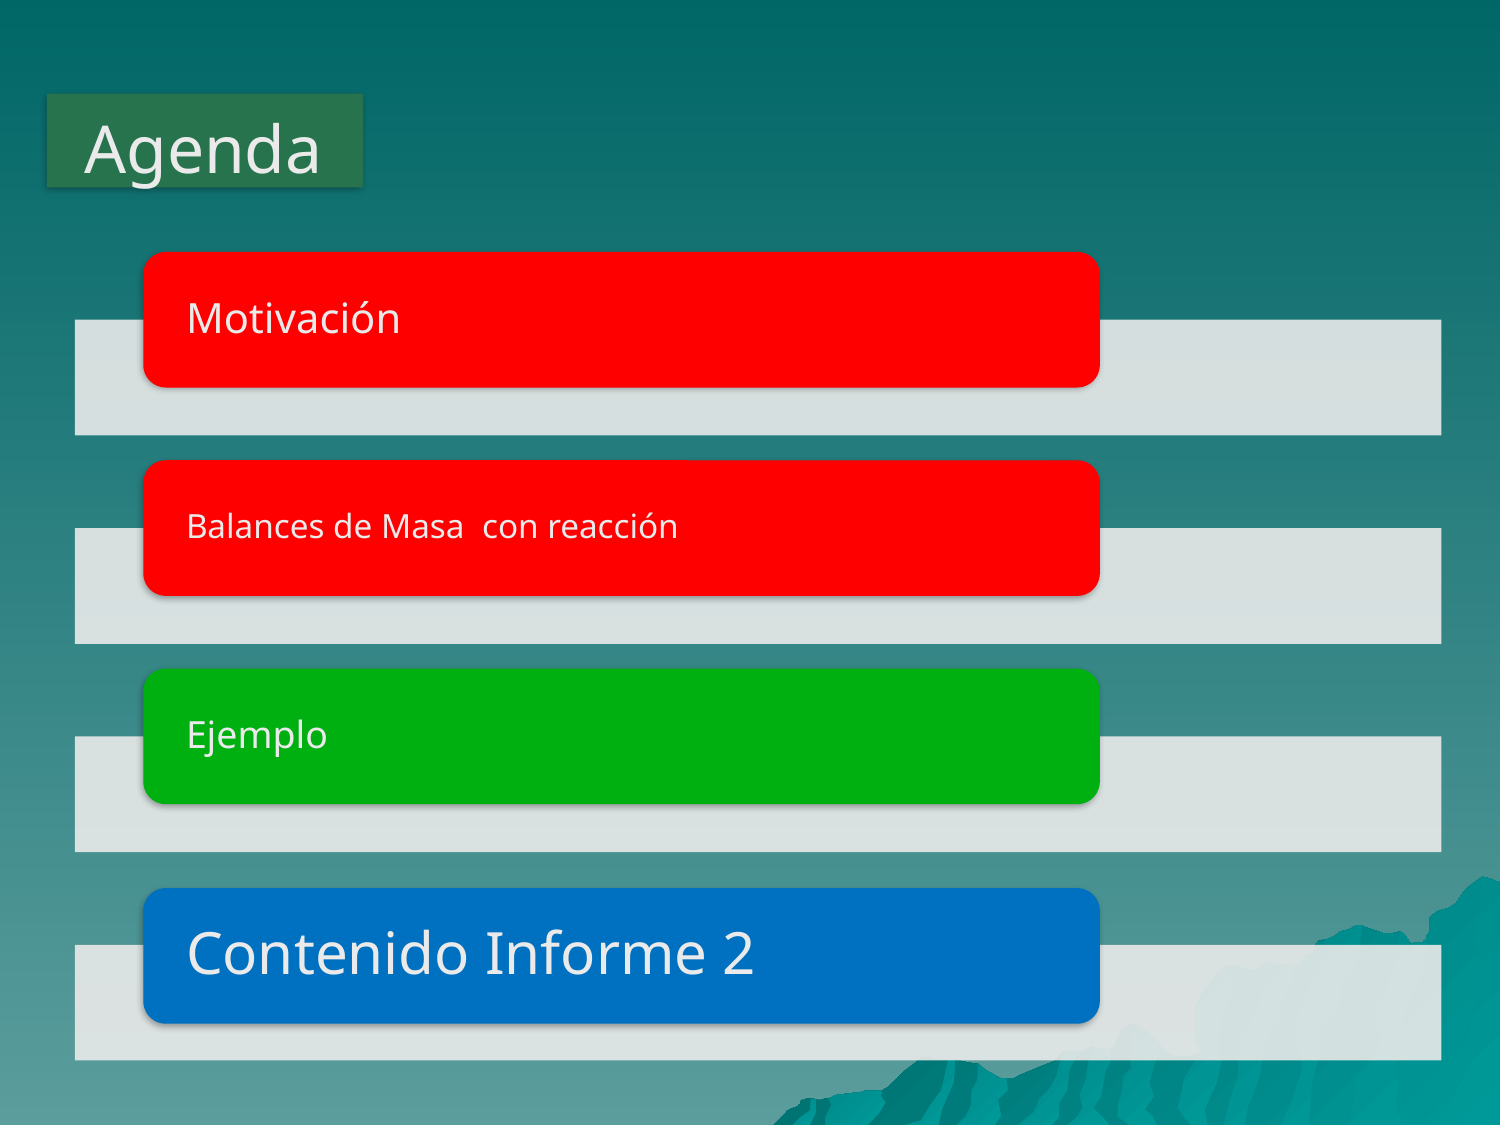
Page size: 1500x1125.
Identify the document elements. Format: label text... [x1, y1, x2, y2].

text_box Agenda [46, 93, 364, 188]
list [74, 245, 1442, 1067]
